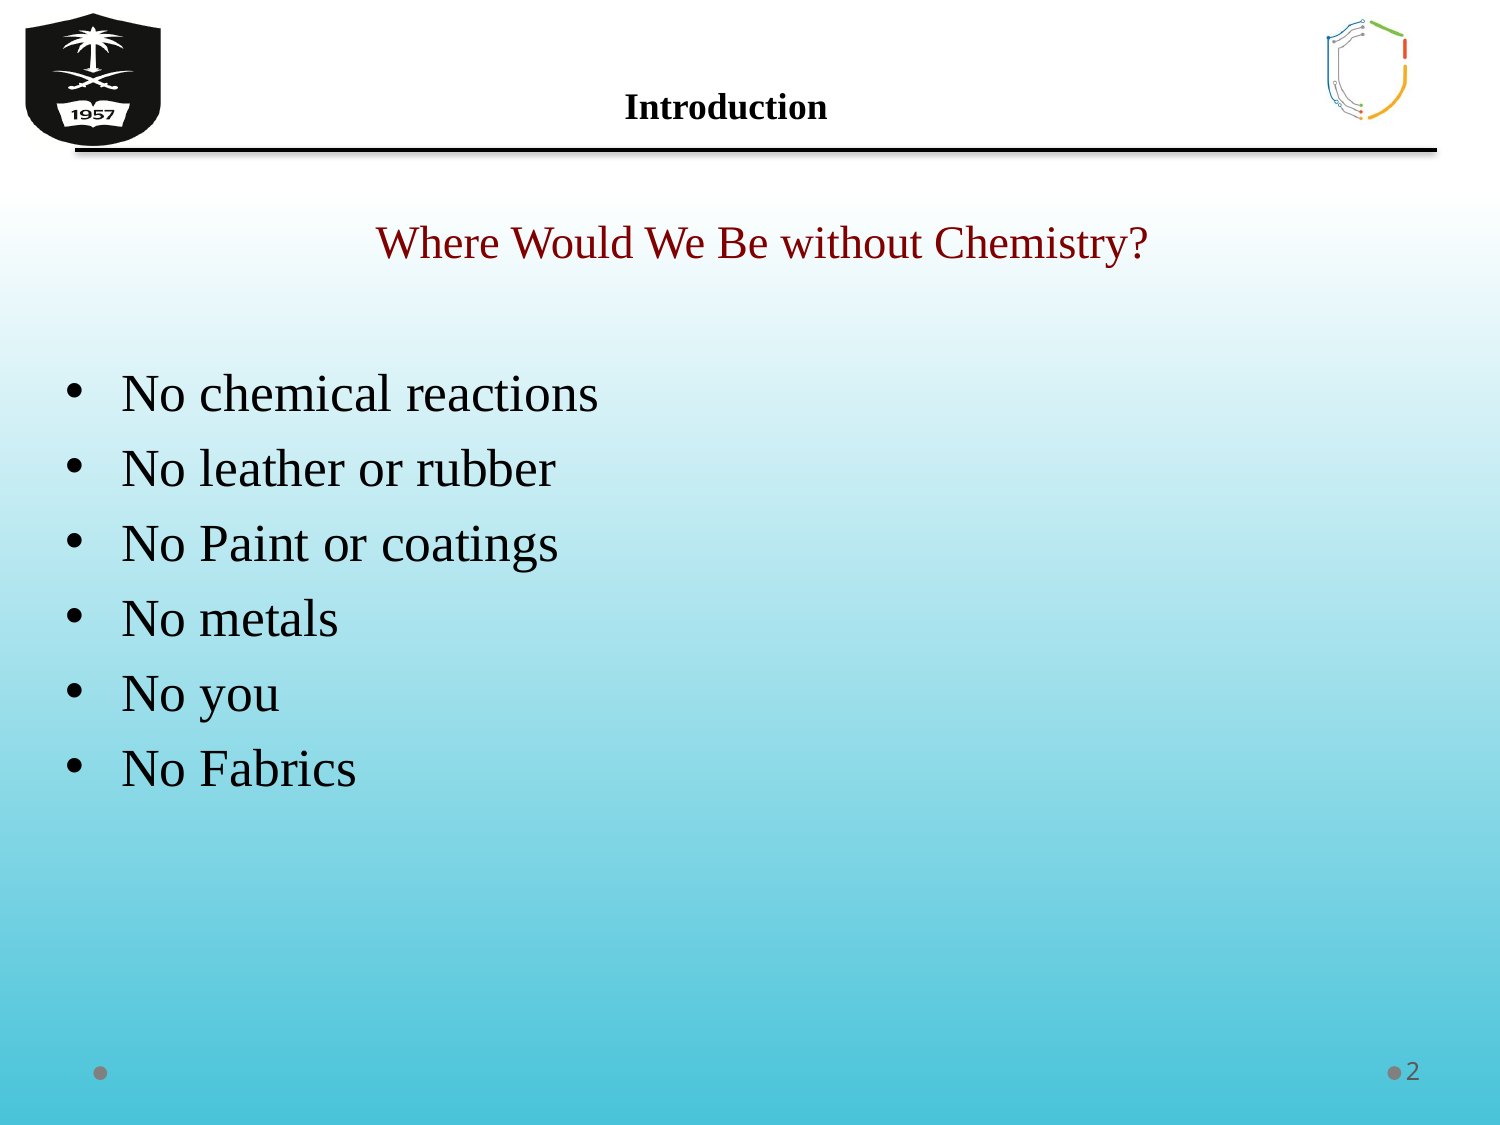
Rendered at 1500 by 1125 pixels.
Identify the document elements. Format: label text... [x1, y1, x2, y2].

list No chemical reactions No leather or rubber No Paint or coatings No metals No you No Fabrics [50, 350, 1400, 808]
text_box Introduction [609, 74, 852, 135]
picture [24, 12, 163, 151]
slide_number 2 [1401, 1042, 1494, 1103]
picture [1308, 12, 1426, 137]
title Where Would We Be without Chemistry? [87, 162, 1438, 275]
